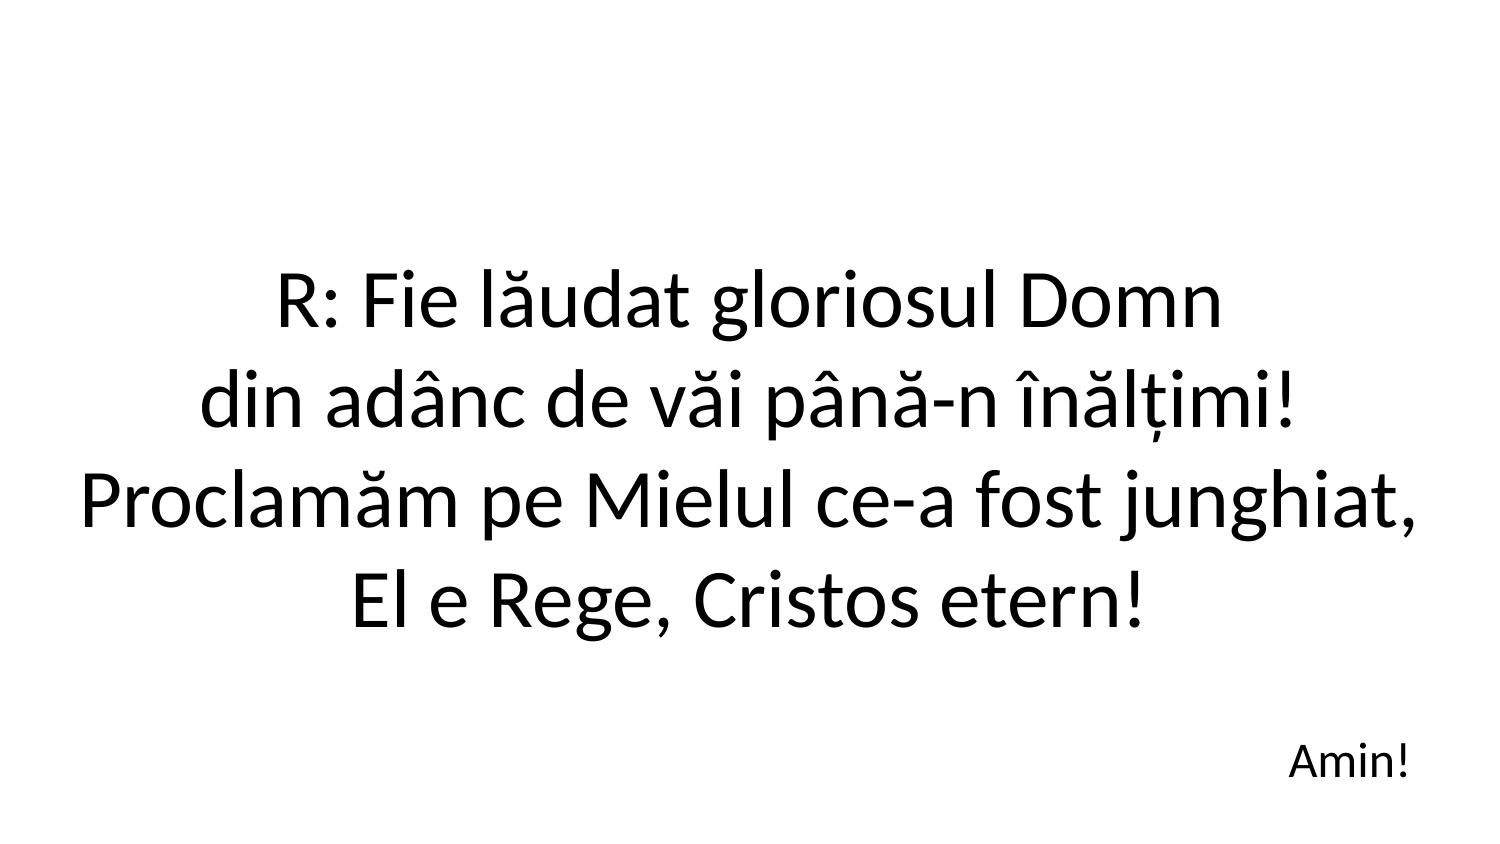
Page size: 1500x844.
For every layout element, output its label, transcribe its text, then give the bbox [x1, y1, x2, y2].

text_box R: Fie lăudat gloriosul Domn din adânc de văi până-n înălțimi! Proclamăm pe Mielul ce-a fost junghiat, El e Rege, Cristos etern! [64, 192, 1436, 652]
text_box Amin! [1273, 674, 1427, 795]
